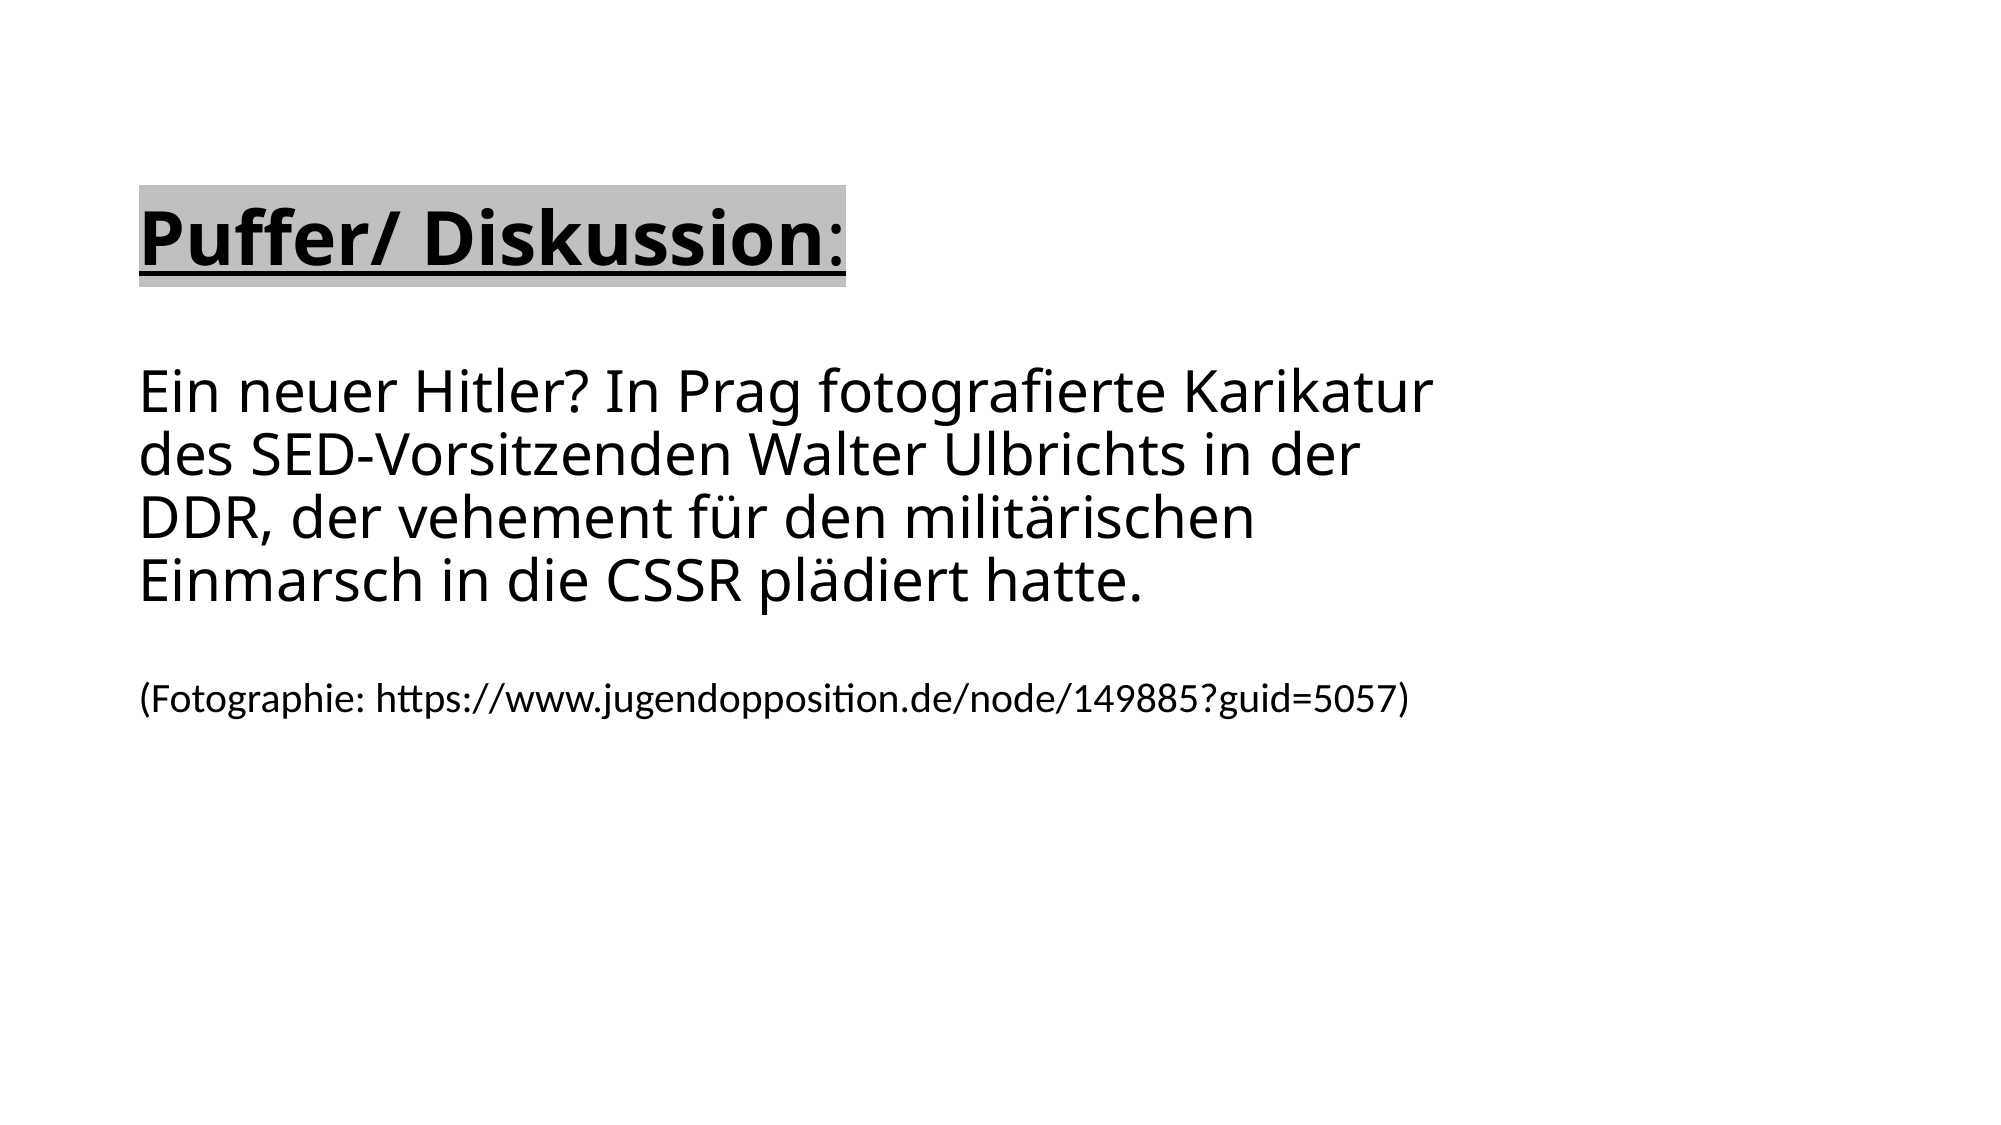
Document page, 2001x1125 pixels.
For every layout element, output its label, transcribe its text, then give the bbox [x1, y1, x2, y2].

title Puffer/ Diskussion: Ein neuer Hitler? In Prag fotografierte Karikatur des SED-Vorsitzenden Walter Ulbrichts in der DDR, der vehement für den militärischen Einmarsch in die CSSR plädiert hatte. (Fotographie: https://www.jugendopposition.de/node/149885?guid=5057) [123, 136, 1506, 787]
